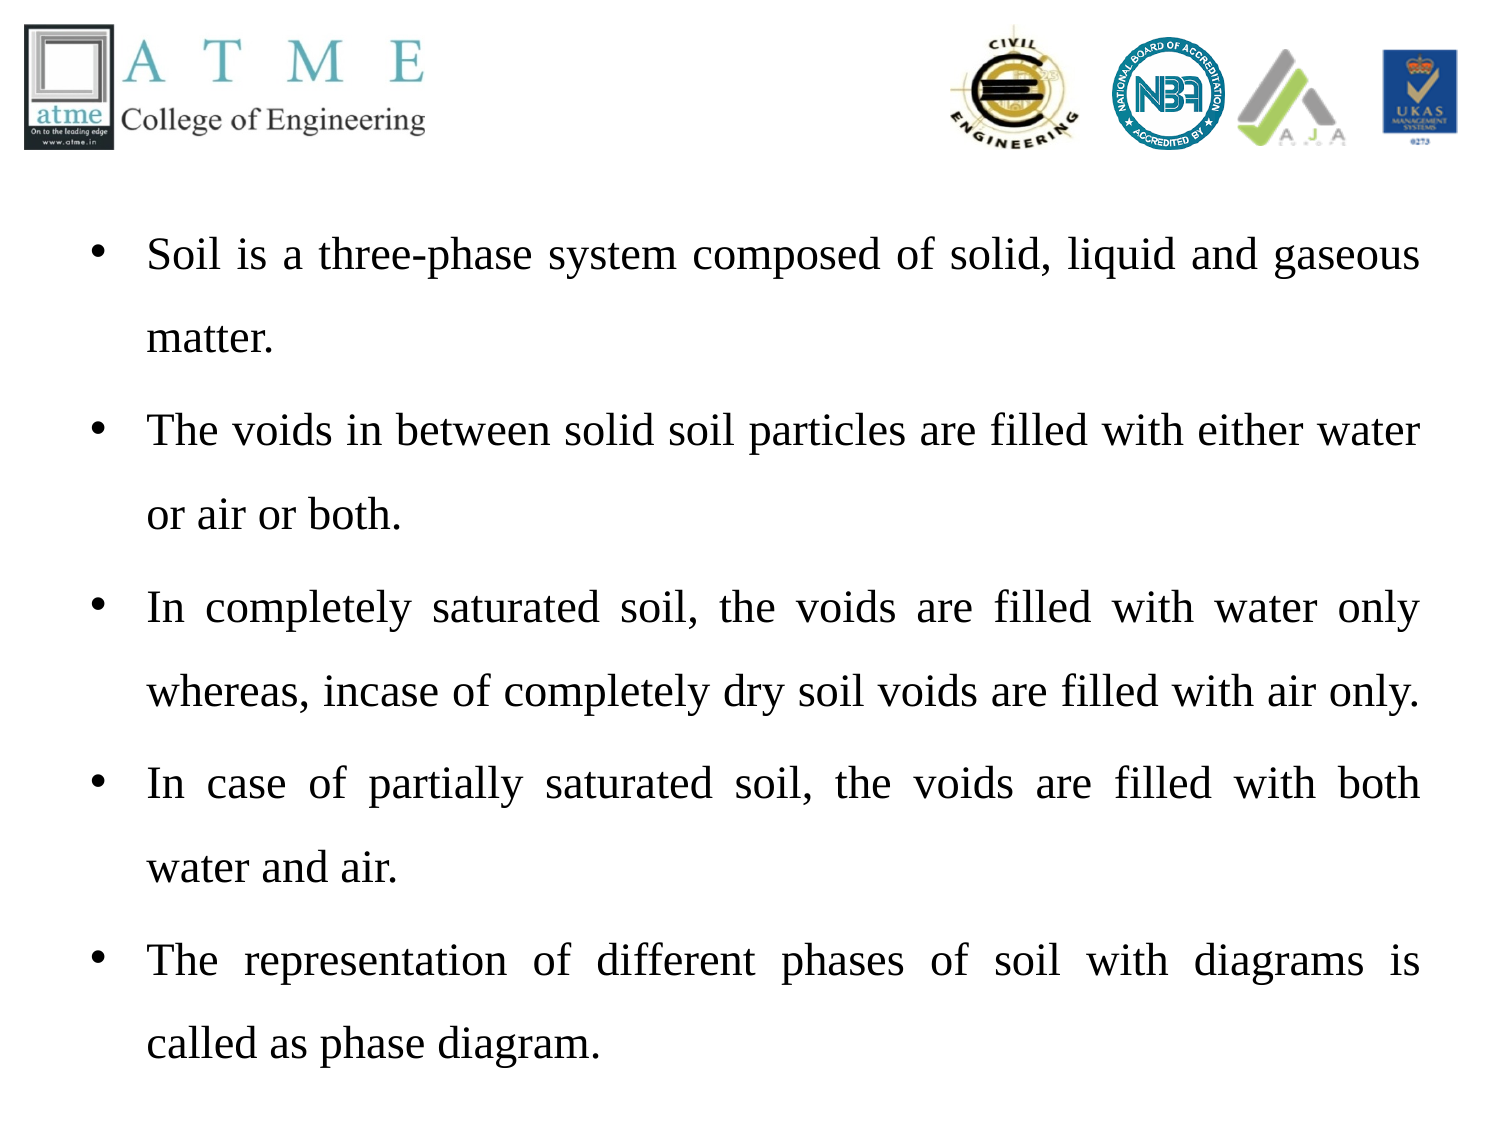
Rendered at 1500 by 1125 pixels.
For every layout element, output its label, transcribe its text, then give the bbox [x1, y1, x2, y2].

list Soil is a three-phase system composed of solid, liquid and gaseous matter. The voids in between solid soil particles are filled with either water or air or both. In completely saturated soil, the voids are filled with water only whereas, incase of completely dry soil voids are filled with air only. In case of partially saturated soil, the voids are filled with both water and air. The representation of different phases of soil with diagrams is called as phase diagram. [75, 187, 1438, 1088]
picture [1179, 37, 1225, 79]
picture [24, 24, 425, 150]
picture [1112, 37, 1213, 150]
picture [950, 24, 1080, 150]
picture [1184, 109, 1225, 150]
picture [1209, 103, 1218, 120]
picture [1237, 49, 1458, 146]
